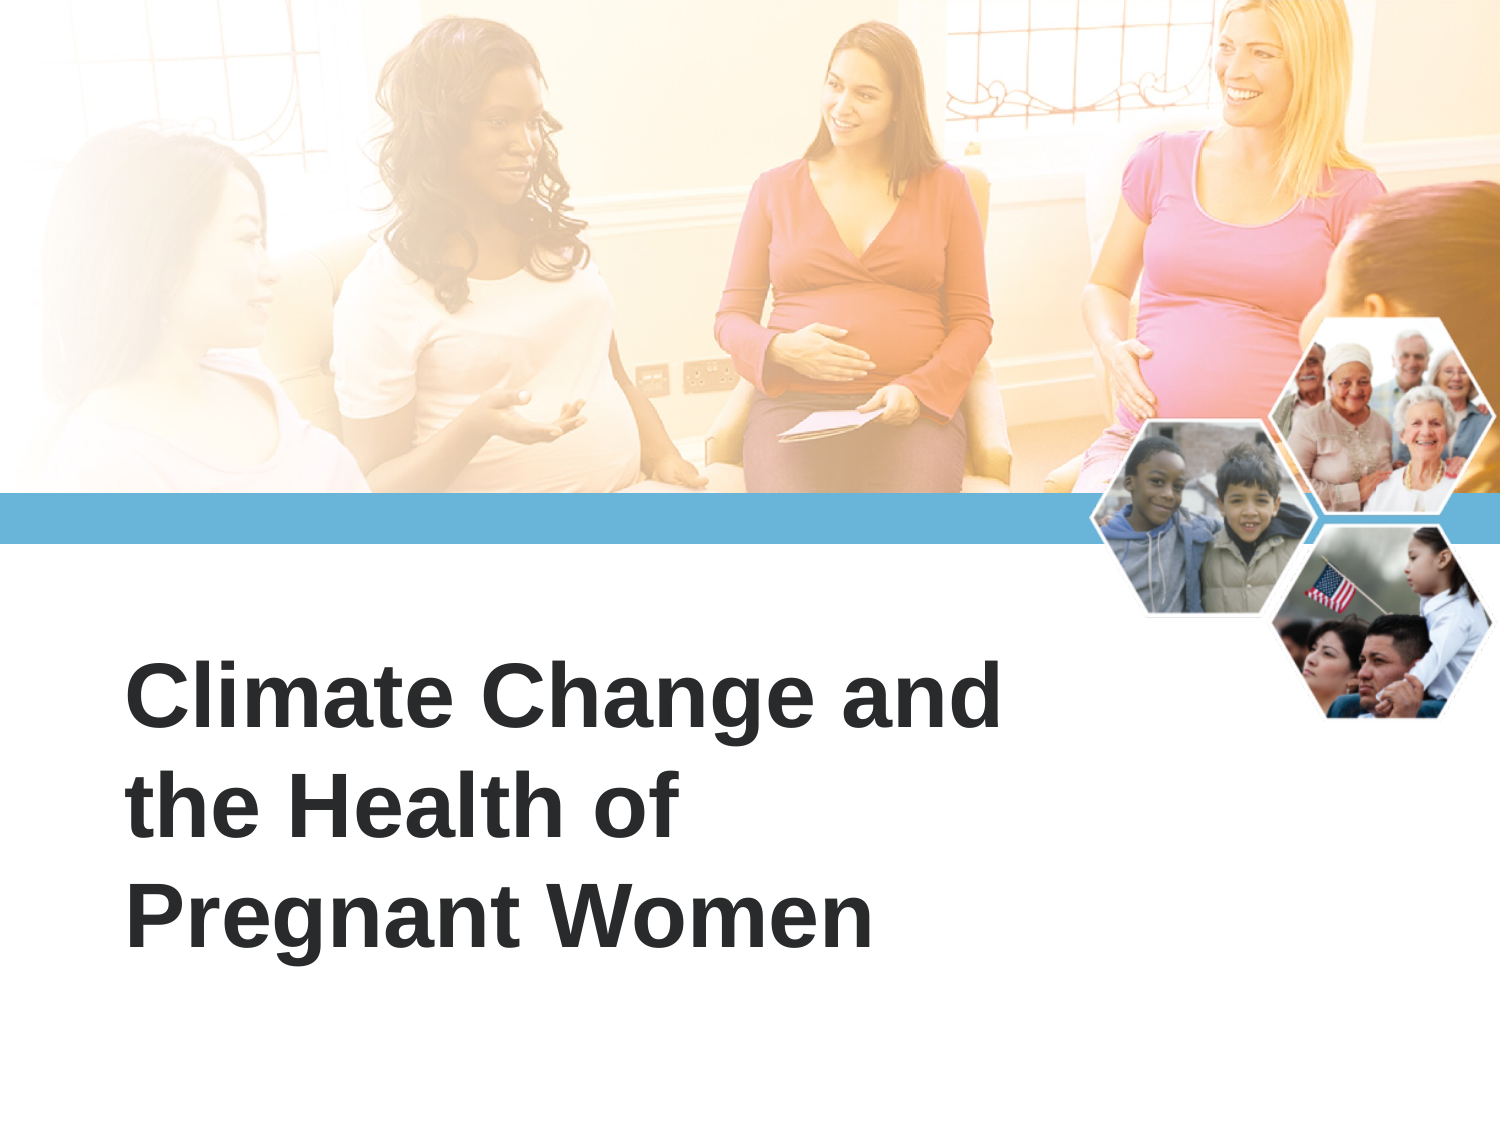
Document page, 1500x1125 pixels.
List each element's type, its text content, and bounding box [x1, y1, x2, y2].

picture [0, 0, 1500, 723]
text_box Climate Change and the Health of Pregnant Women [109, 628, 1115, 816]
text_box [0, 500, 1050, 546]
